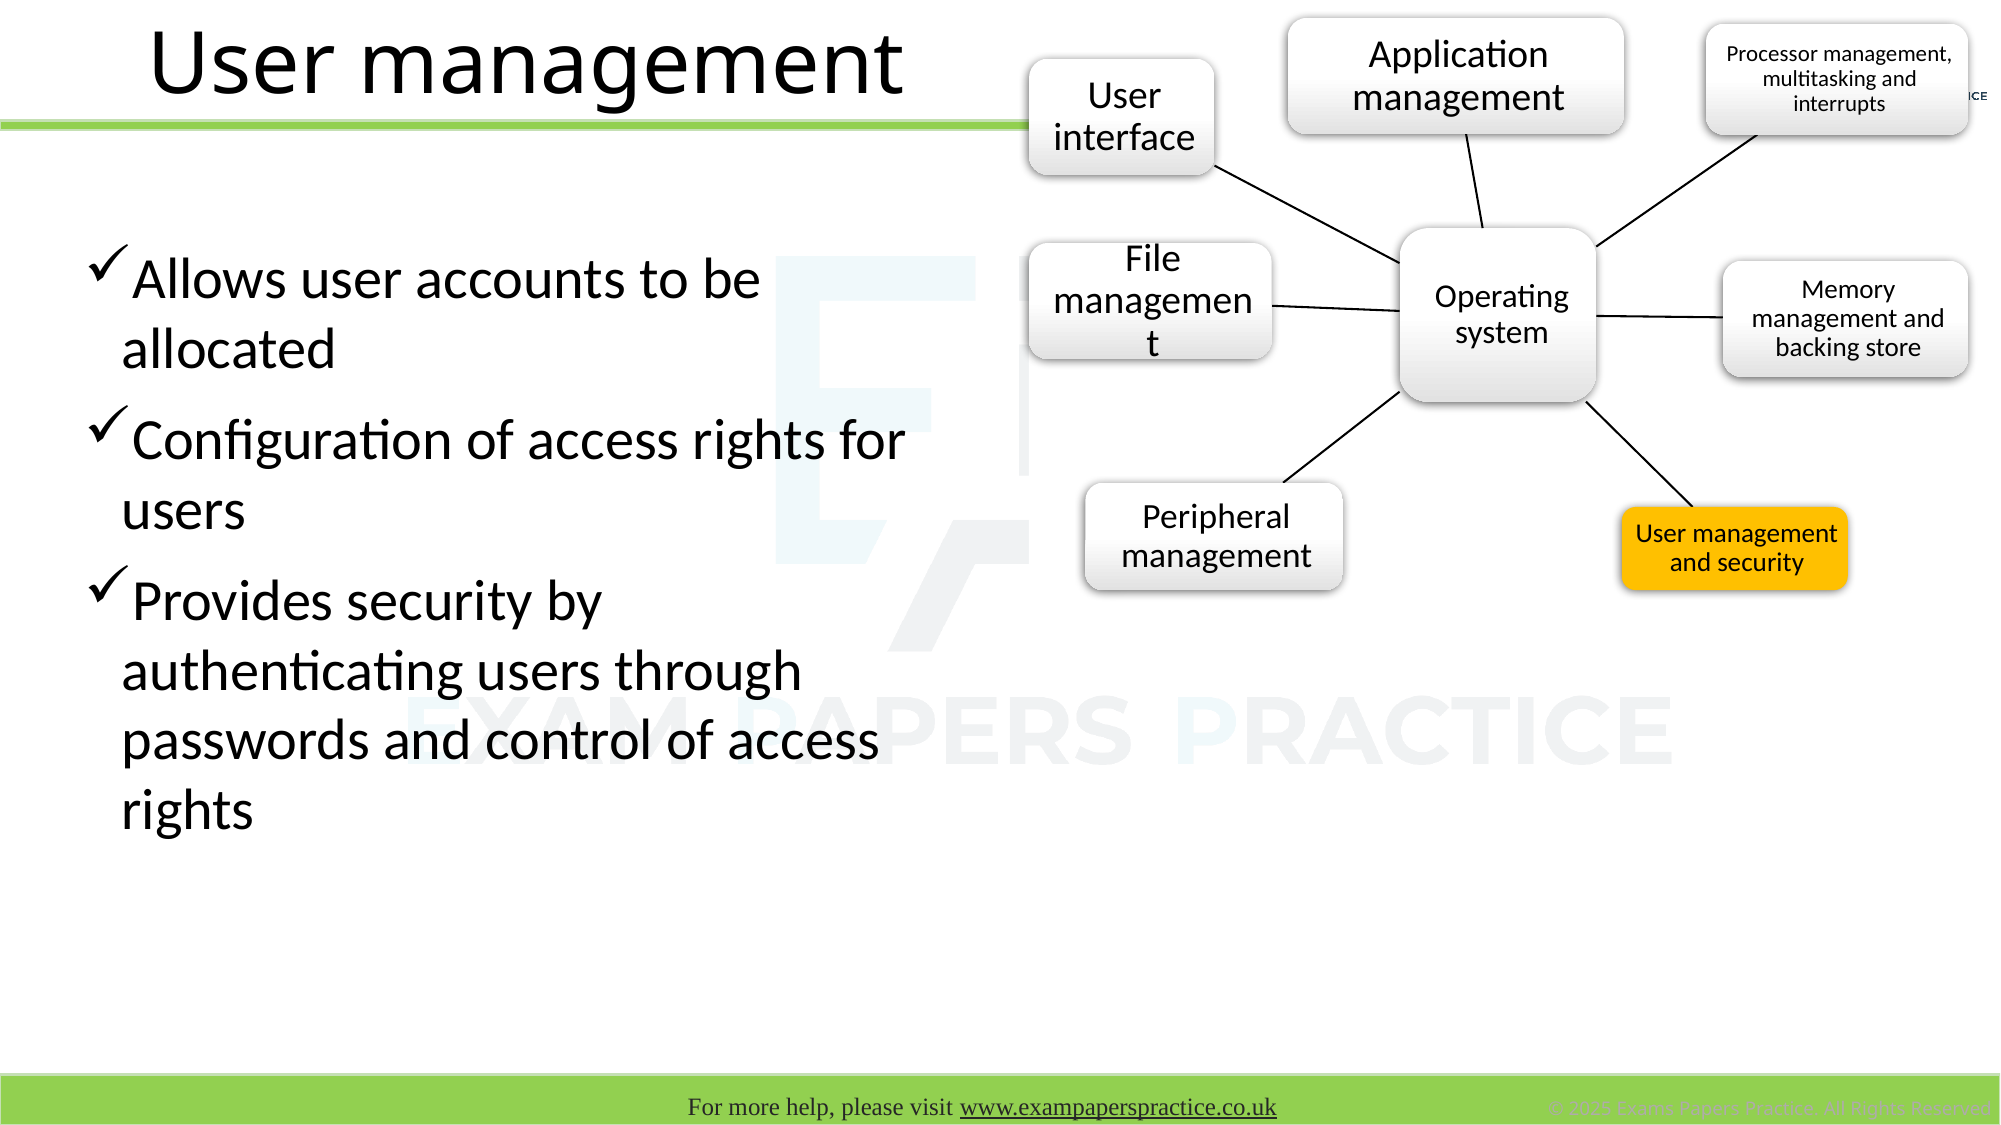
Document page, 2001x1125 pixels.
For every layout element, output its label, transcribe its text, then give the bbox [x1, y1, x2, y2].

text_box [1028, 11, 1969, 591]
list Allows user accounts to be allocated Configuration of access rights for users Provides security by authenticating users through passwords and control of access rights [69, 233, 948, 948]
title User management [132, 11, 1028, 121]
